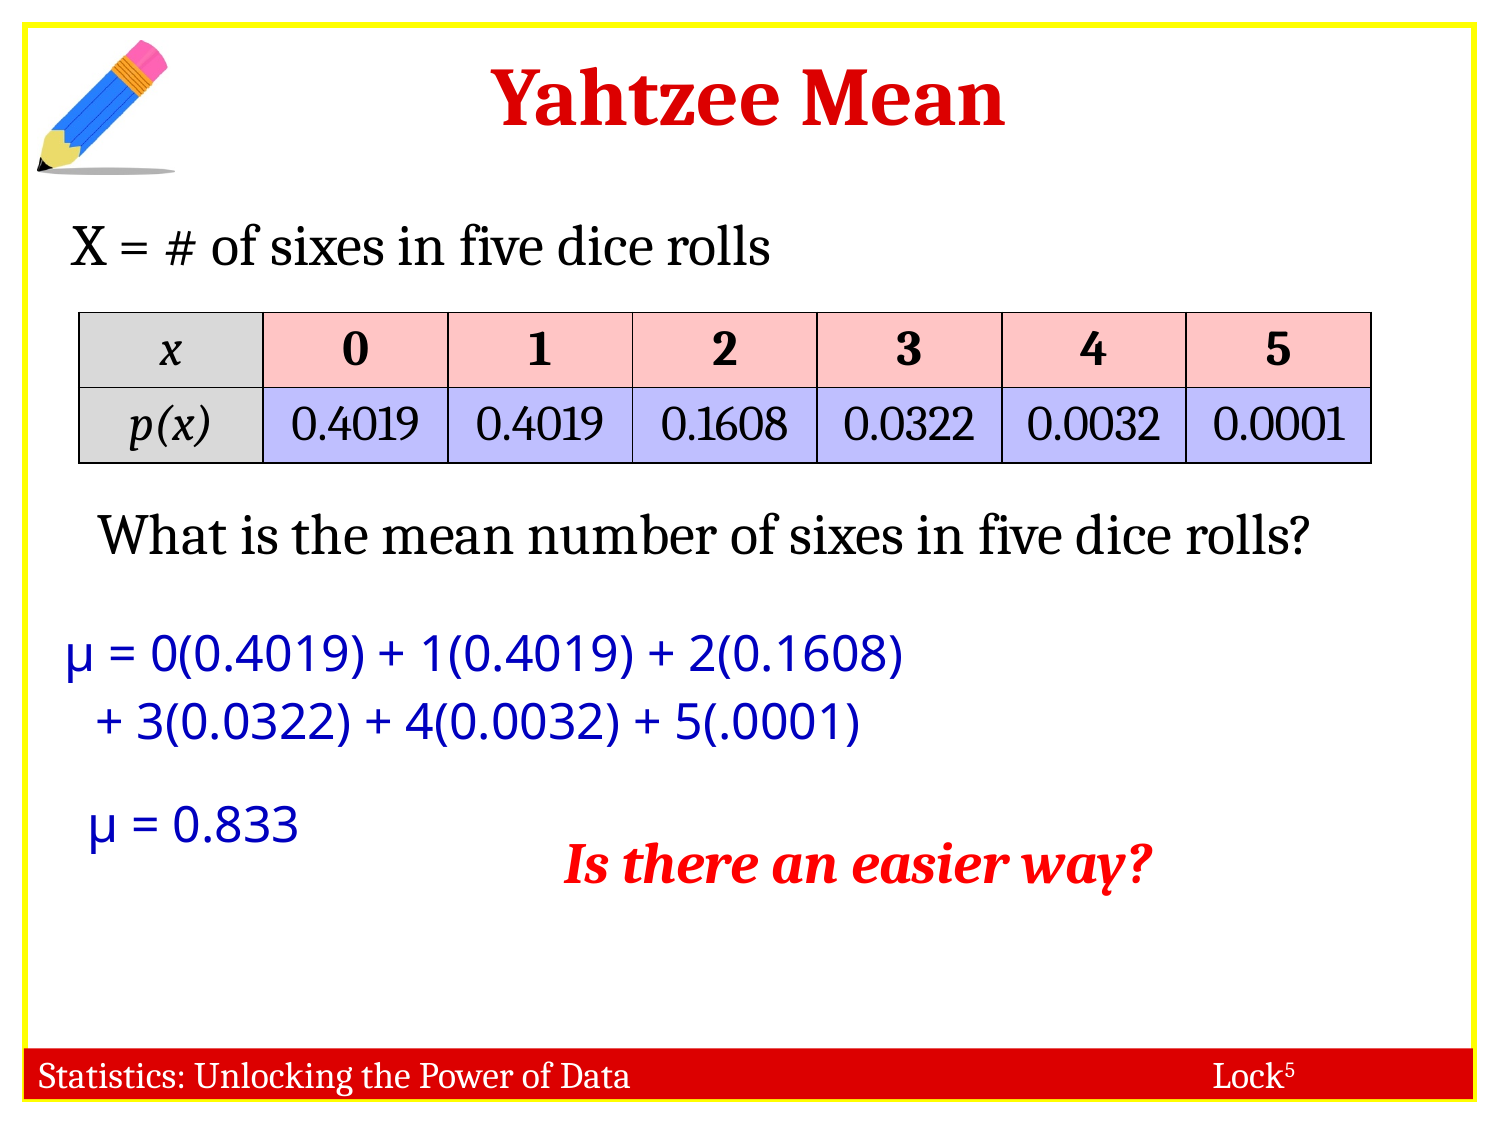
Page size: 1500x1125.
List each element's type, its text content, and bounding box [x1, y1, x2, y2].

text_box What is the mean number of sixes in five dice rolls? [82, 489, 1413, 574]
text_box µ = 0.833 [72, 785, 425, 861]
picture [37, 40, 176, 176]
table_cell 0.4019 [264, 388, 447, 462]
table_header 3 [818, 313, 1001, 387]
table_header 4 [1003, 313, 1185, 387]
text_box Is there an easier way? [549, 818, 1344, 903]
title Yahtzee Mean [49, 24, 1450, 150]
table_header 2 [633, 313, 816, 387]
table_header x [80, 313, 262, 387]
table_header 1 [449, 313, 632, 387]
table_cell 0.0032 [1003, 388, 1185, 462]
text_box X = # of sixes in five dice rolls [57, 200, 839, 285]
table_cell 0.0001 [1187, 388, 1370, 462]
table_header 5 [1187, 313, 1370, 387]
table_cell 0.1608 [633, 388, 816, 462]
table_cell p(x) [80, 388, 262, 462]
table_header 0 [264, 313, 447, 387]
text_box µ = 0(0.4019) + 1(0.4019) + 2(0.1608) + 3(0.0322) + 4(0.0032) + 5(.0001) [49, 613, 1443, 759]
table_cell 0.0322 [818, 388, 1001, 462]
table_cell 0.4019 [449, 388, 632, 462]
